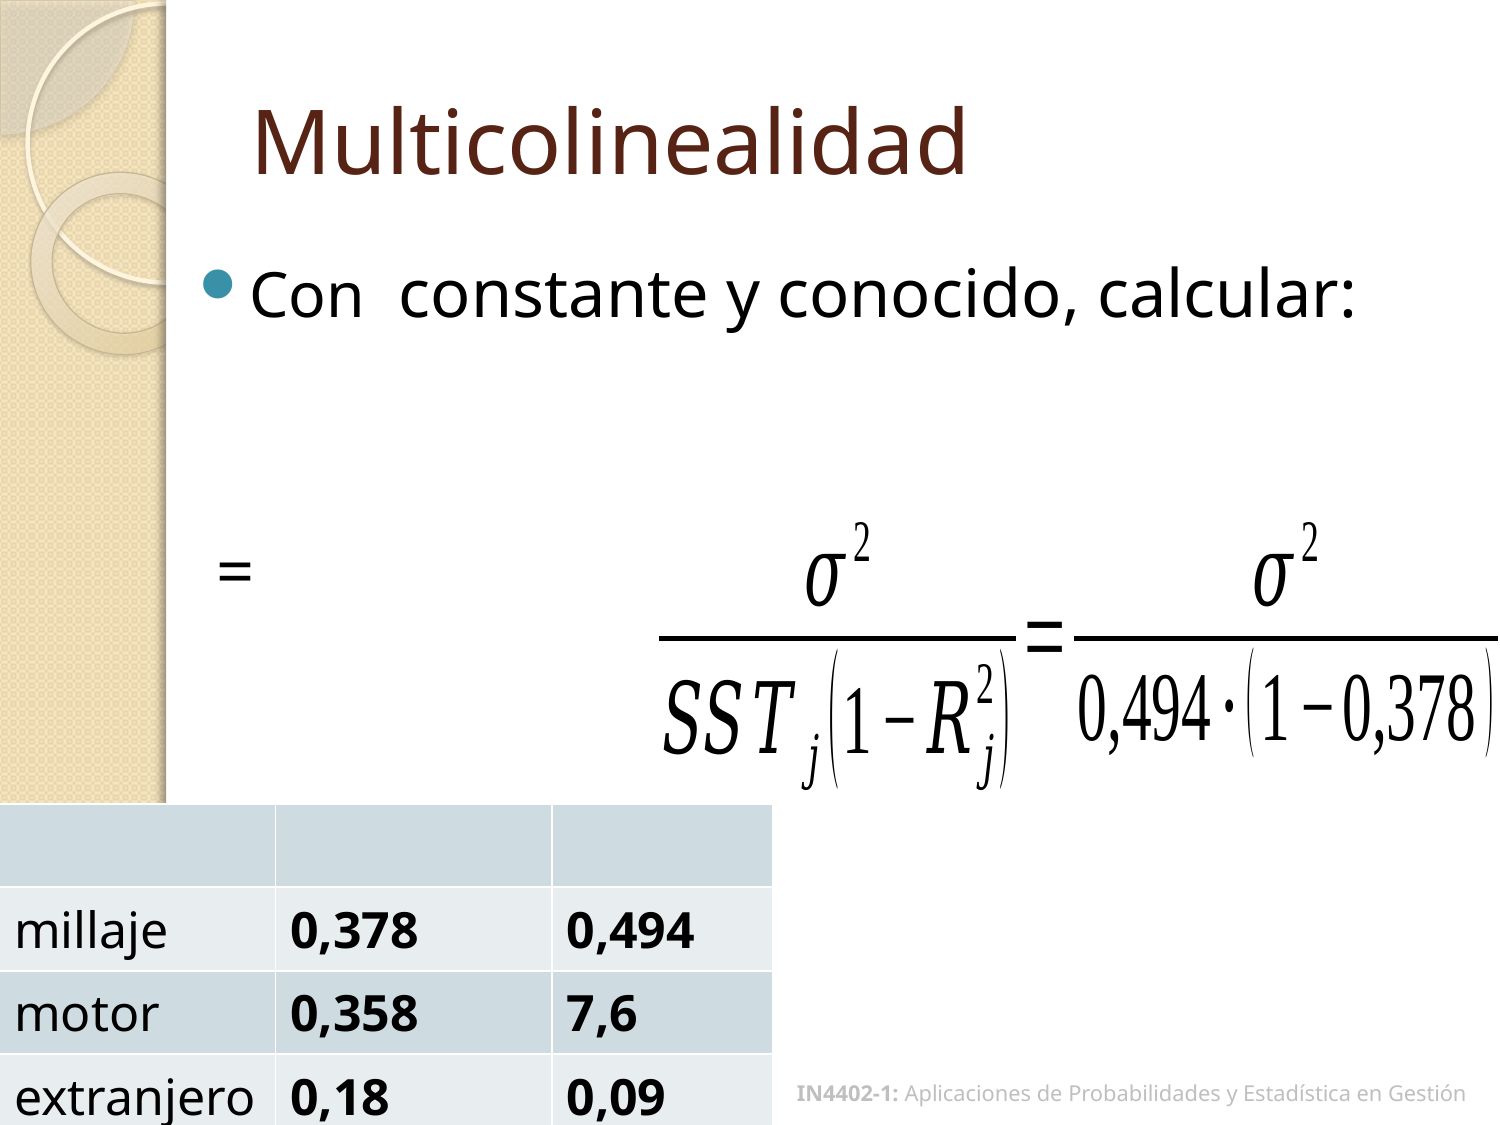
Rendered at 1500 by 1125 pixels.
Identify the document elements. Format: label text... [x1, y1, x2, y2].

title Multicolinealidad [235, 45, 1466, 233]
